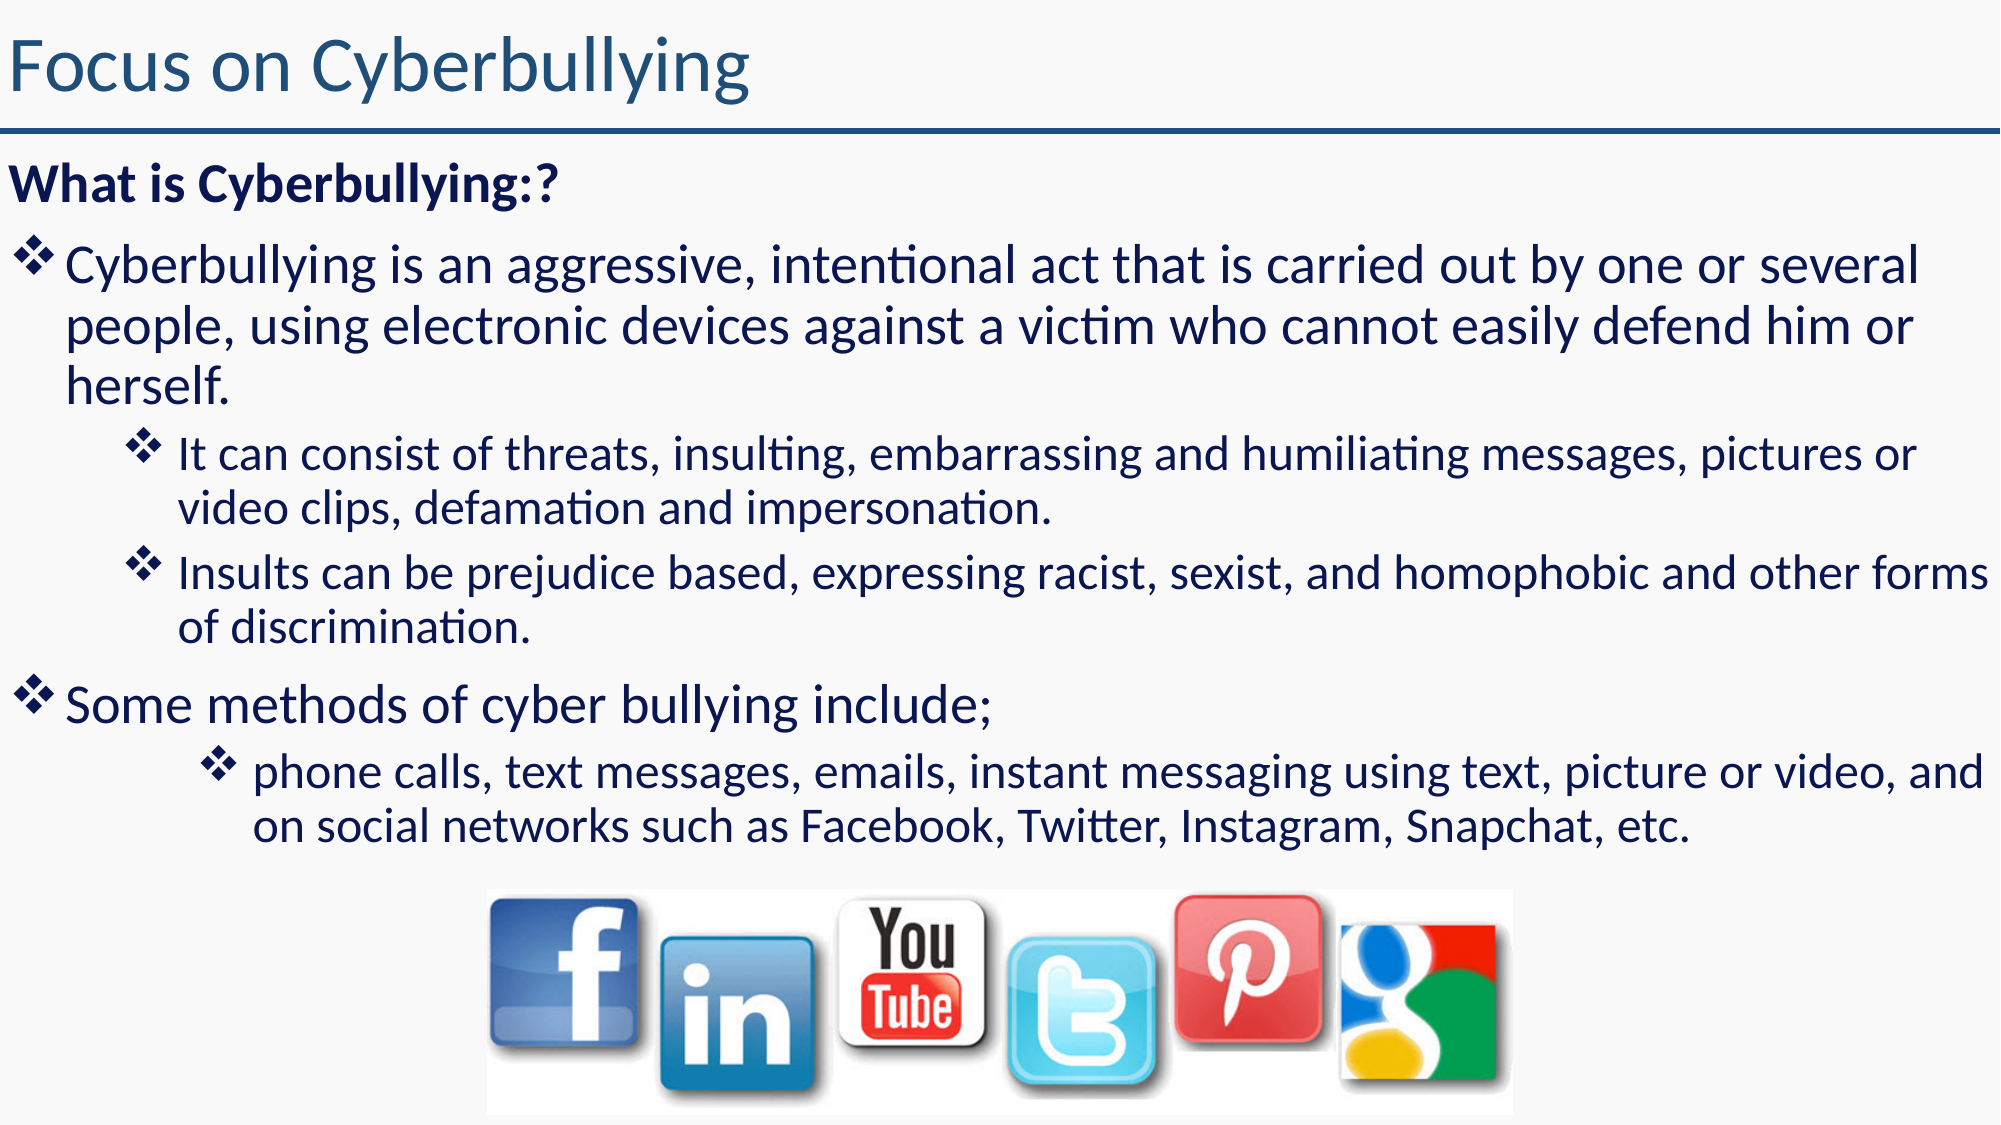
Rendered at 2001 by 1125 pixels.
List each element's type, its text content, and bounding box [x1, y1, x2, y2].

title Focus on Cyberbullying [0, 0, 2000, 131]
list What is Cyberbullying:? Cyberbullying is an aggressive, intentional act that is carried out by one or several people, using electronic devices against a victim who cannot easily defend him or herself. It can consist of threats, insulting, embarrassing and humiliating messages, pictures or video clips, defamation and impersonation. Insults can be prejudice based, expressing racist, sexist, and homophobic and other forms of discrimination. Some methods of cyber bullying include; phone calls, text messages, emails, instant messaging using text, picture or video, and on social networks such as Facebook, Twitter, Instagram, Snapchat, etc. [0, 144, 2000, 1111]
picture [487, 889, 1513, 1115]
